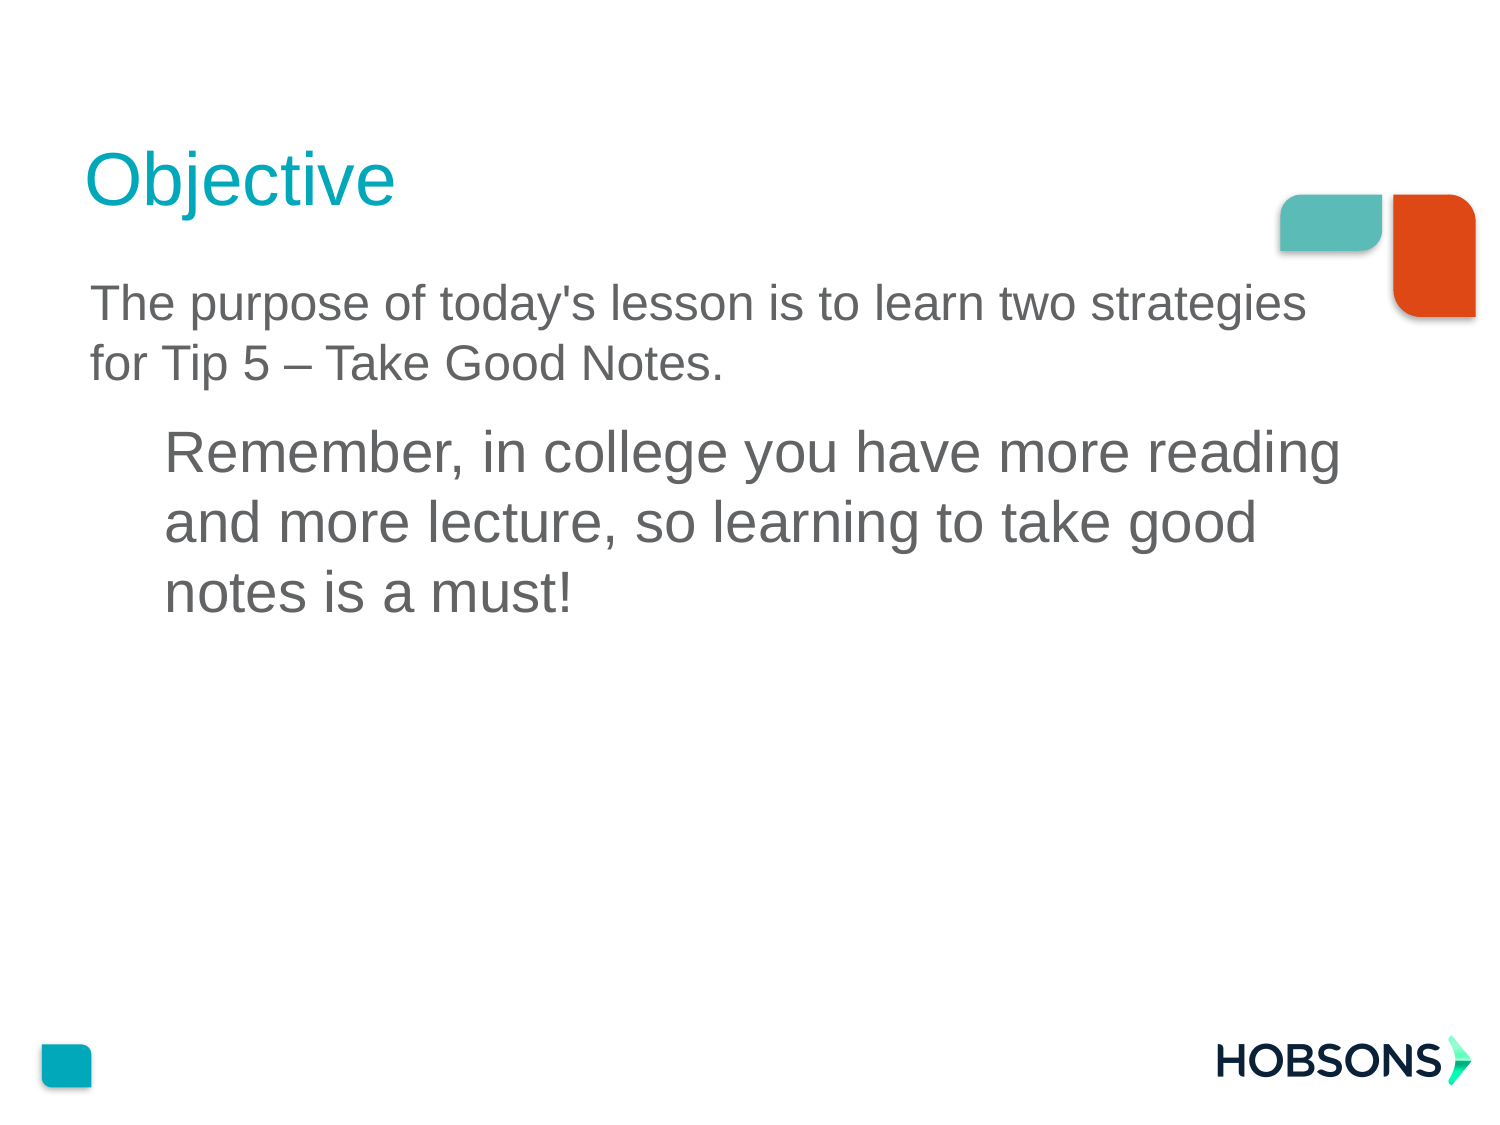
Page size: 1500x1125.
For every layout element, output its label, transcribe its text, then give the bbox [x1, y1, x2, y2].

title Objective [69, 48, 1239, 236]
picture [1208, 1030, 1481, 1091]
list The purpose of today's lesson is to learn two strategies for Tip 5 – Take Good Notes. Remember, in college you have more reading and more lecture, so learning to take good notes is a must! [75, 262, 1425, 1005]
